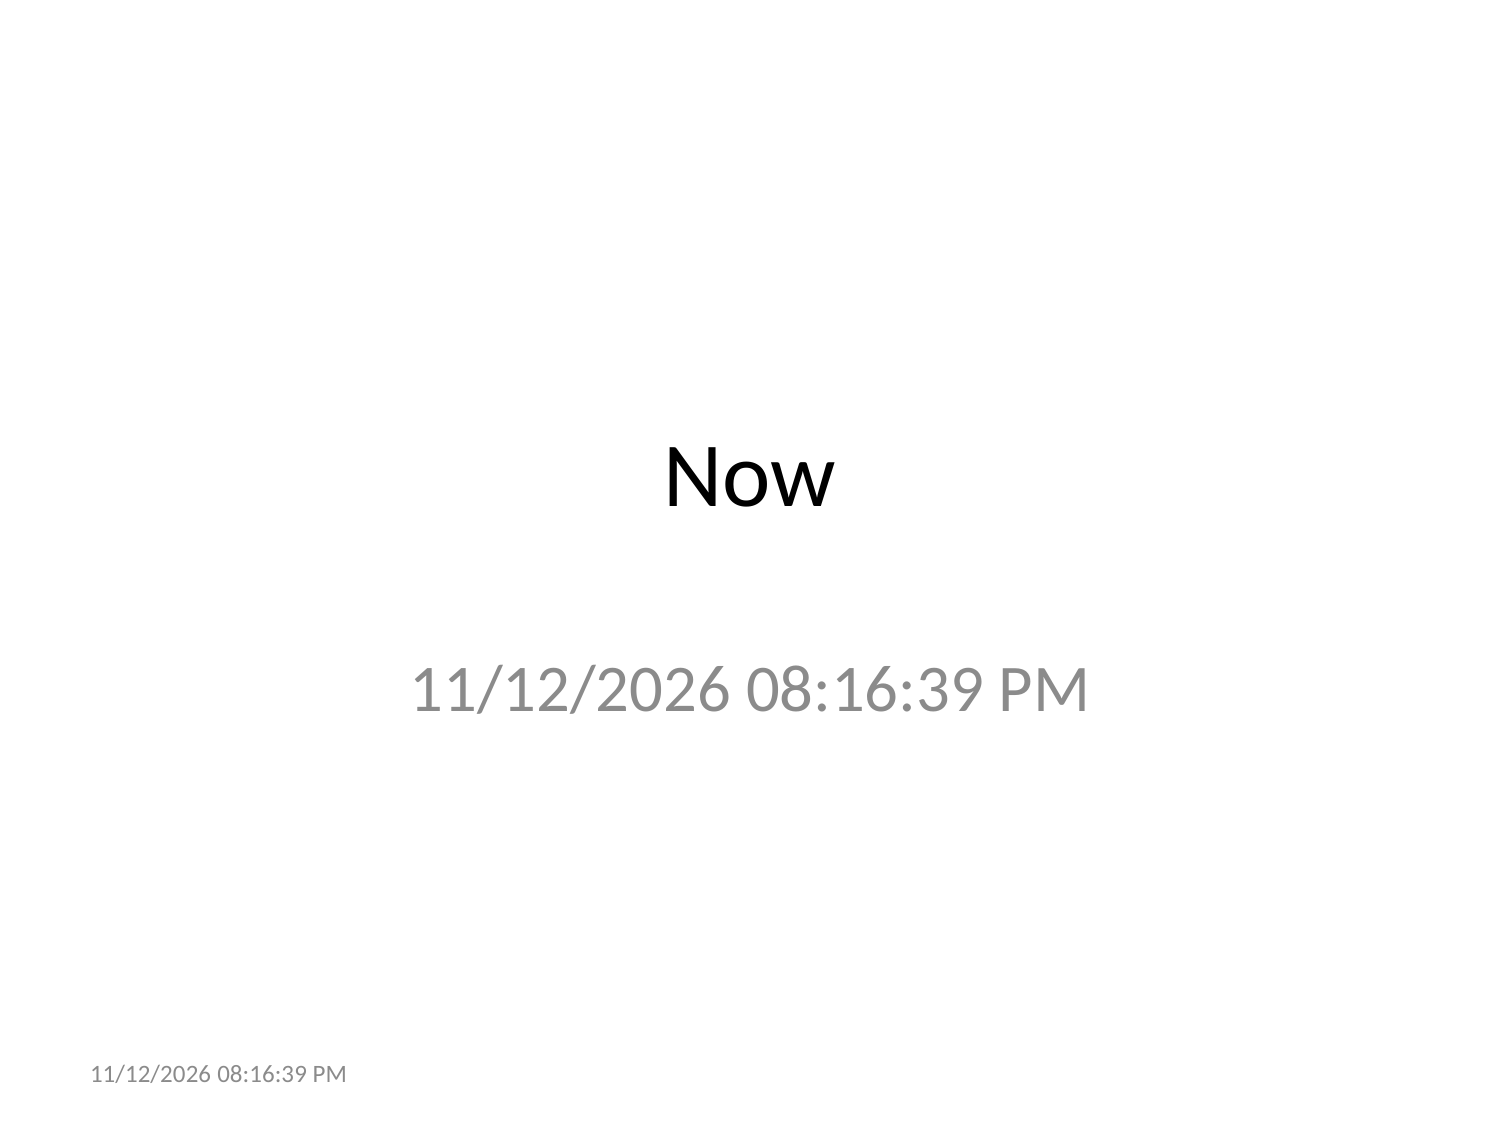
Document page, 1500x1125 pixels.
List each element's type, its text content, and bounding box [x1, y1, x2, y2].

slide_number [75, 1042, 425, 1103]
title Now [112, 349, 1388, 591]
subtitle 2011-12-19 10:20:04 AM [225, 637, 1275, 925]
